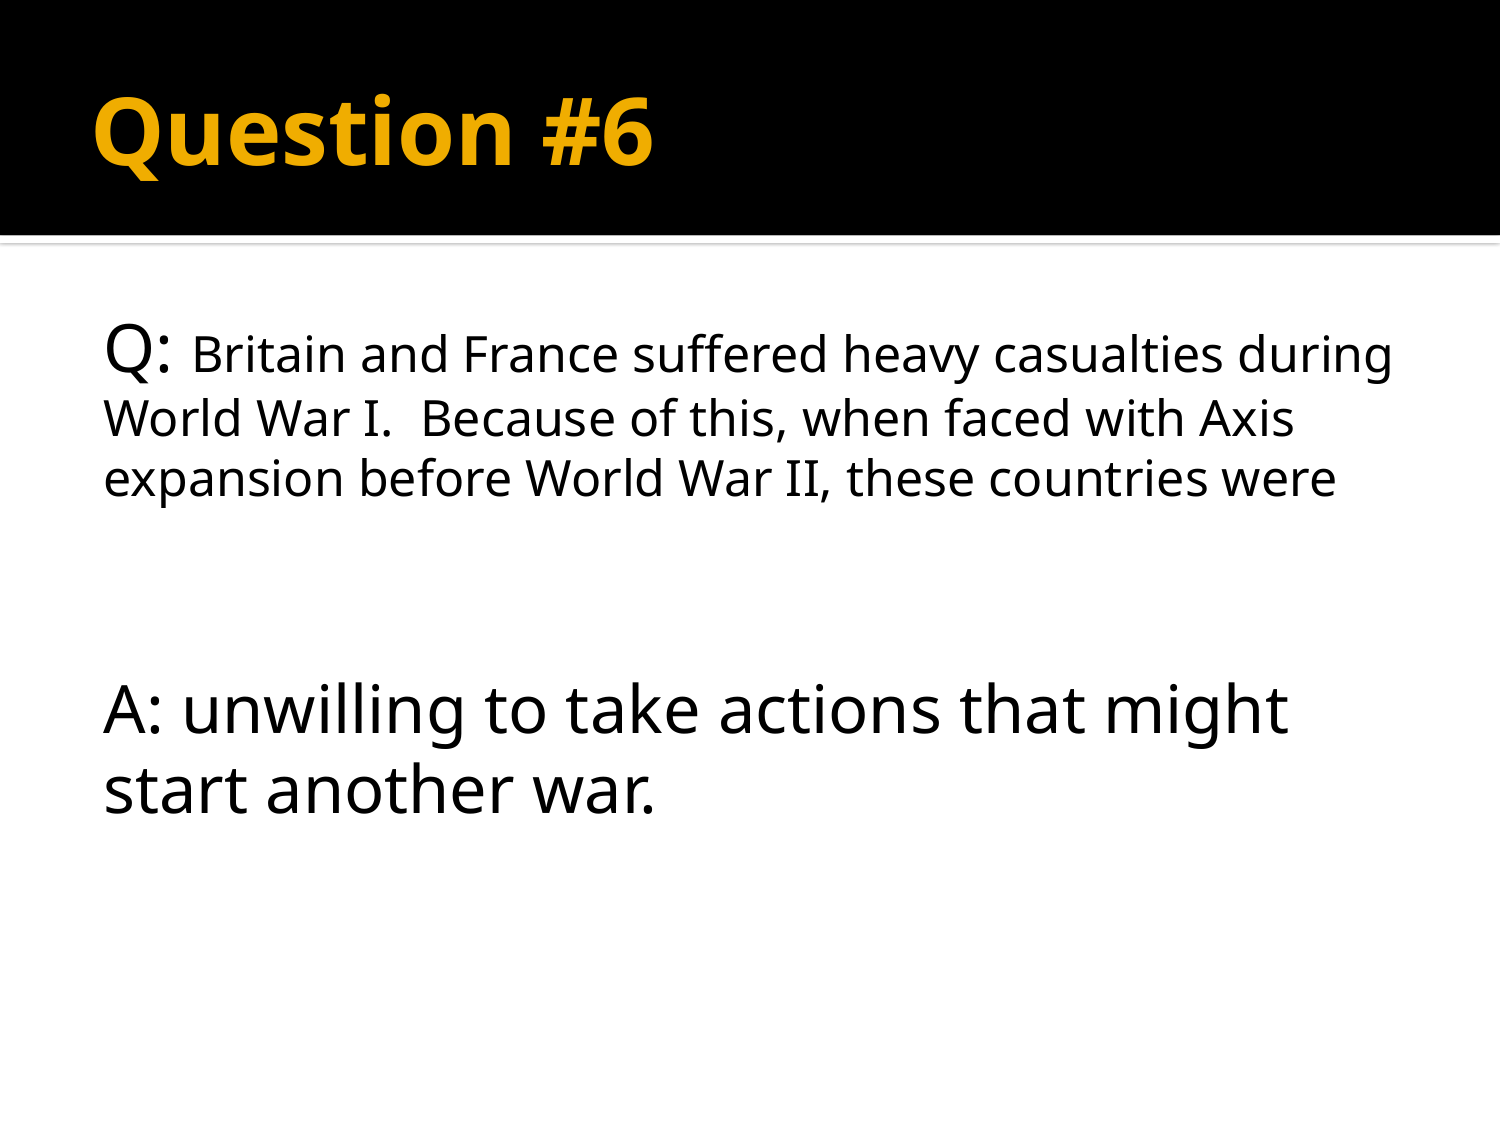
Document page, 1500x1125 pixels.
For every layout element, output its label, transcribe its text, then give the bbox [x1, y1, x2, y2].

list Q: Britain and France suffered heavy casualties during World War I. Because of this, when faced with Axis expansion before World War II, these countries were A: unwilling to take actions that might start another war. [75, 291, 1425, 1050]
title Question #6 [75, 25, 1425, 231]
